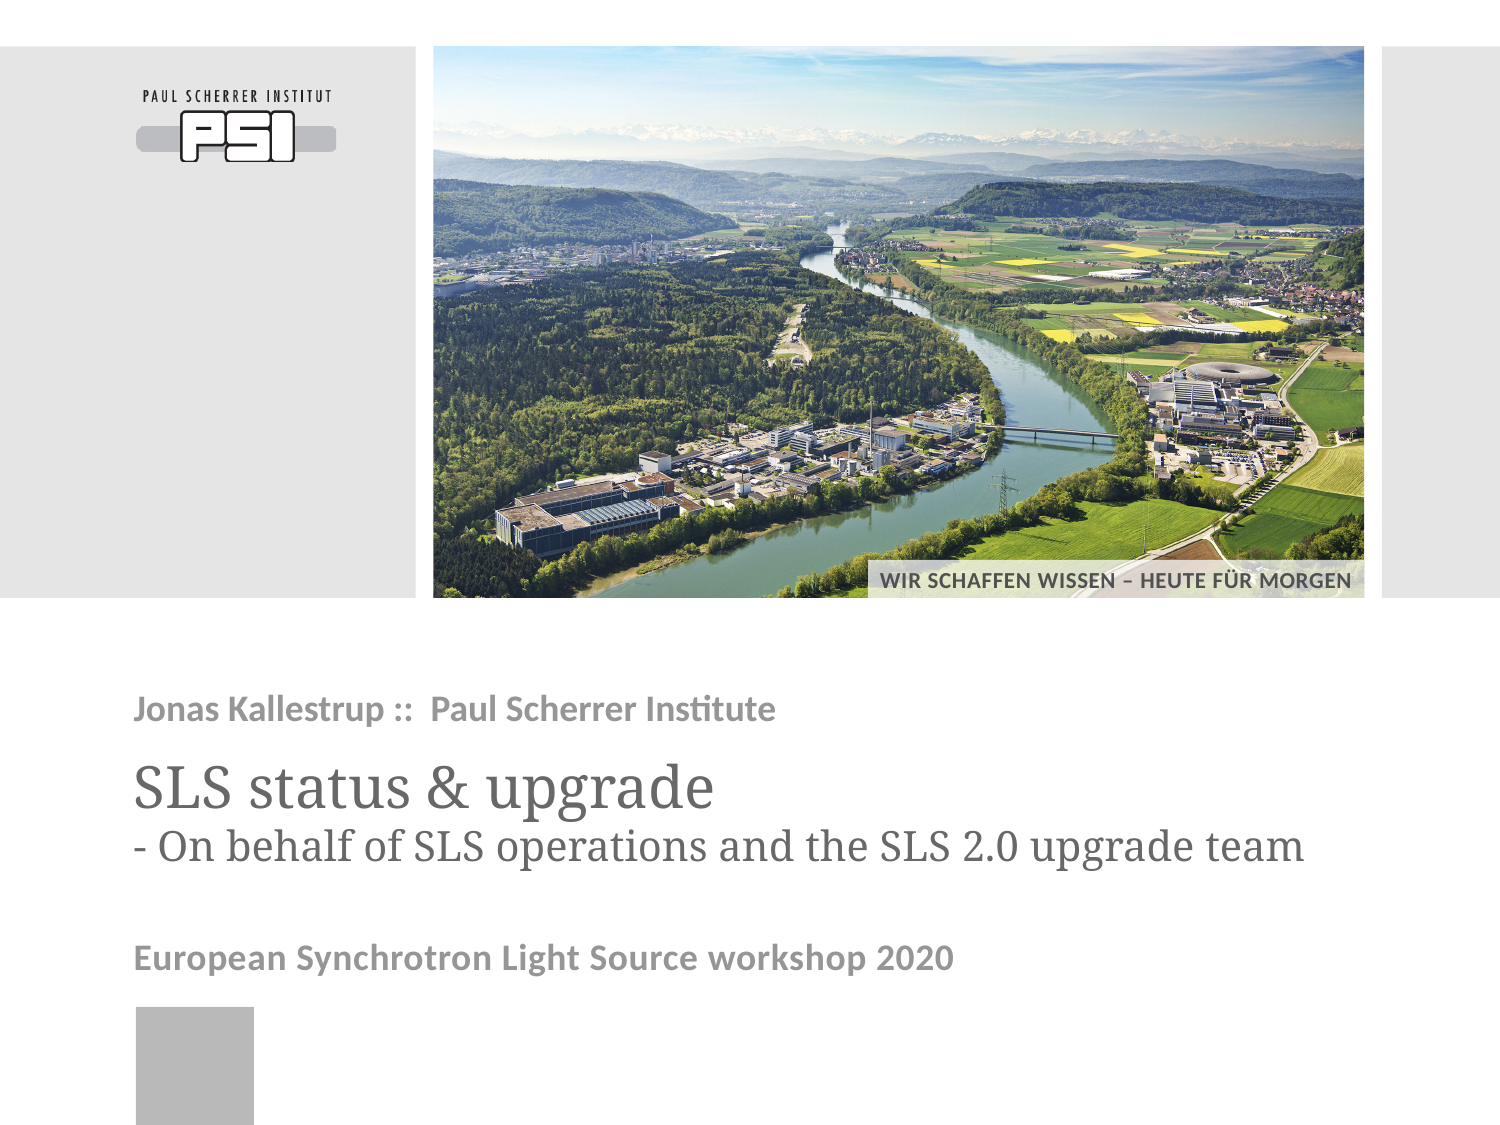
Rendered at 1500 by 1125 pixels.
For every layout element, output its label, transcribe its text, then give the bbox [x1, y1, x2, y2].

text_box European Synchrotron Light Source workshop 2020 [133, 928, 1258, 1012]
subtitle Jonas Kallestrup :: Paul Scherrer Institute [133, 679, 1441, 739]
picture [433, 46, 1365, 598]
title SLS status & upgrade - On behalf of SLS operations and the SLS 2.0 upgrade team [133, 750, 1424, 929]
